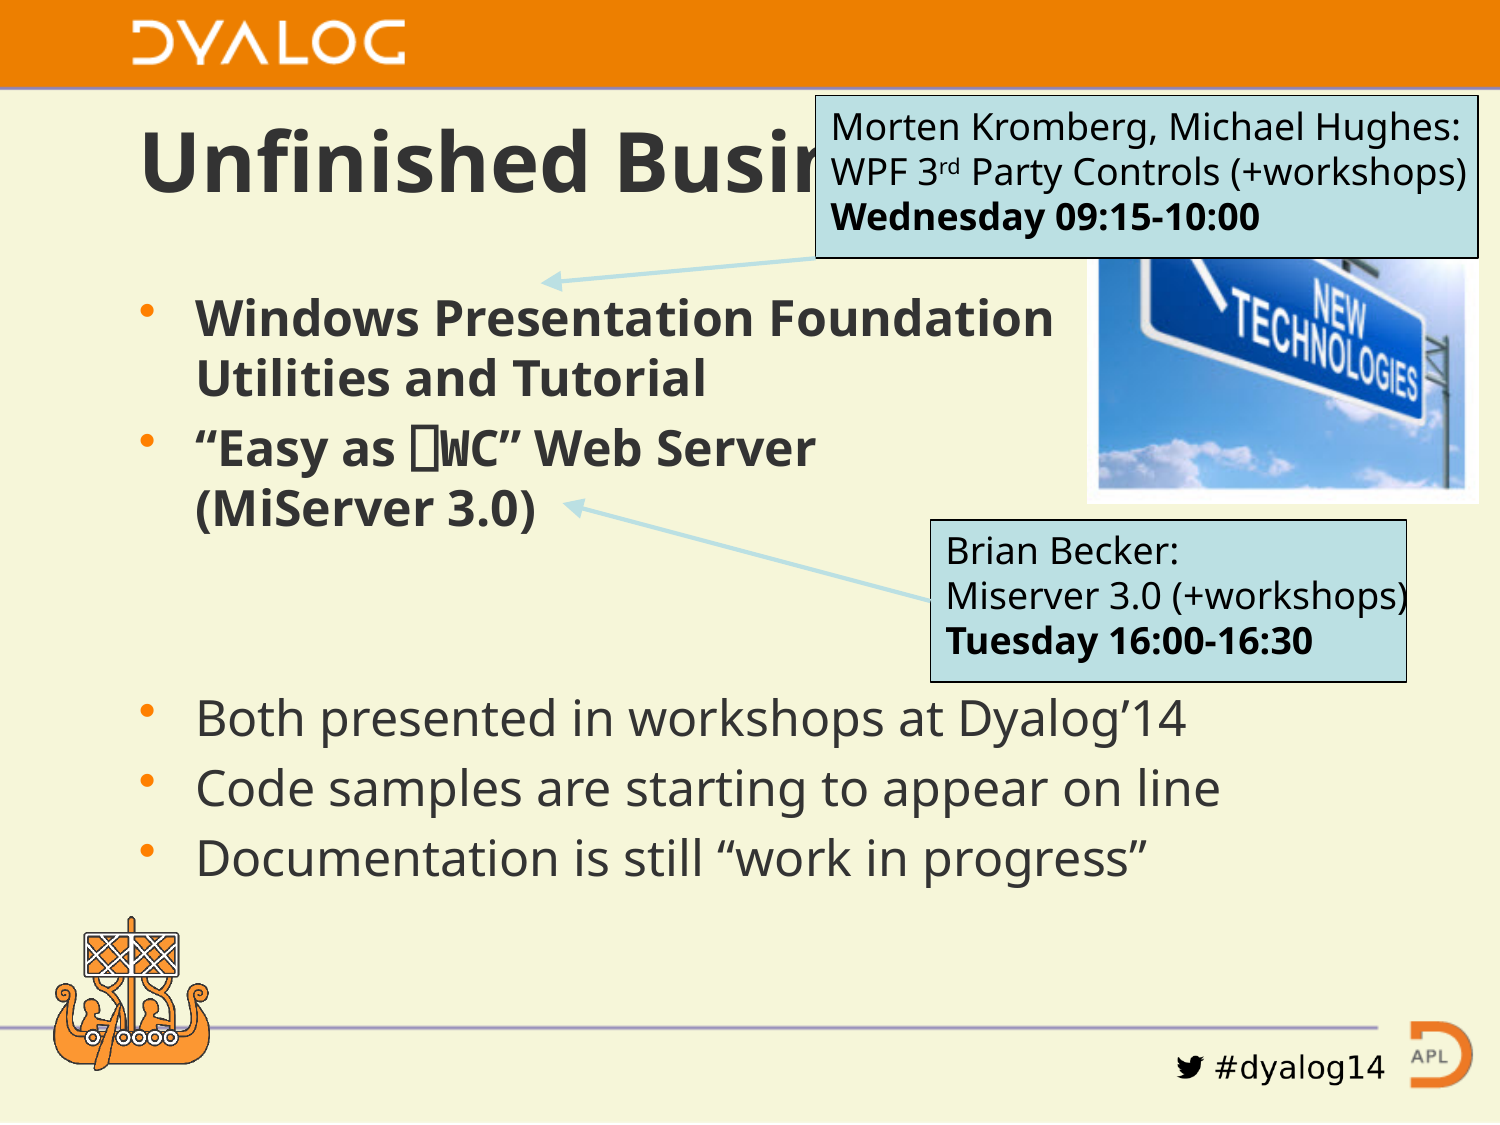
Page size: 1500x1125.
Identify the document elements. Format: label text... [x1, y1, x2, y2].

text_box Brian Becker: Miserver 3.0 (+workshops) Tuesday 16:00-16:30 [930, 519, 1407, 683]
list Windows Presentation Foundation Utilities and Tutorial “Easy as ⎕WC” Web Server (MiServer 3.0) Both presented in workshops at Dyalog’14 Code samples are starting to appear on line Documentation is still “work in progress” [123, 278, 1376, 917]
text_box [540, 258, 816, 284]
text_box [562, 502, 931, 602]
picture [0, 0, 1500, 1123]
text_box Morten Kromberg, Michael Hughes: WPF 3rd Party Controls (+workshops) Wednesday 09:15-10:00 [815, 95, 1478, 259]
title Unfinished Business [123, 101, 815, 254]
